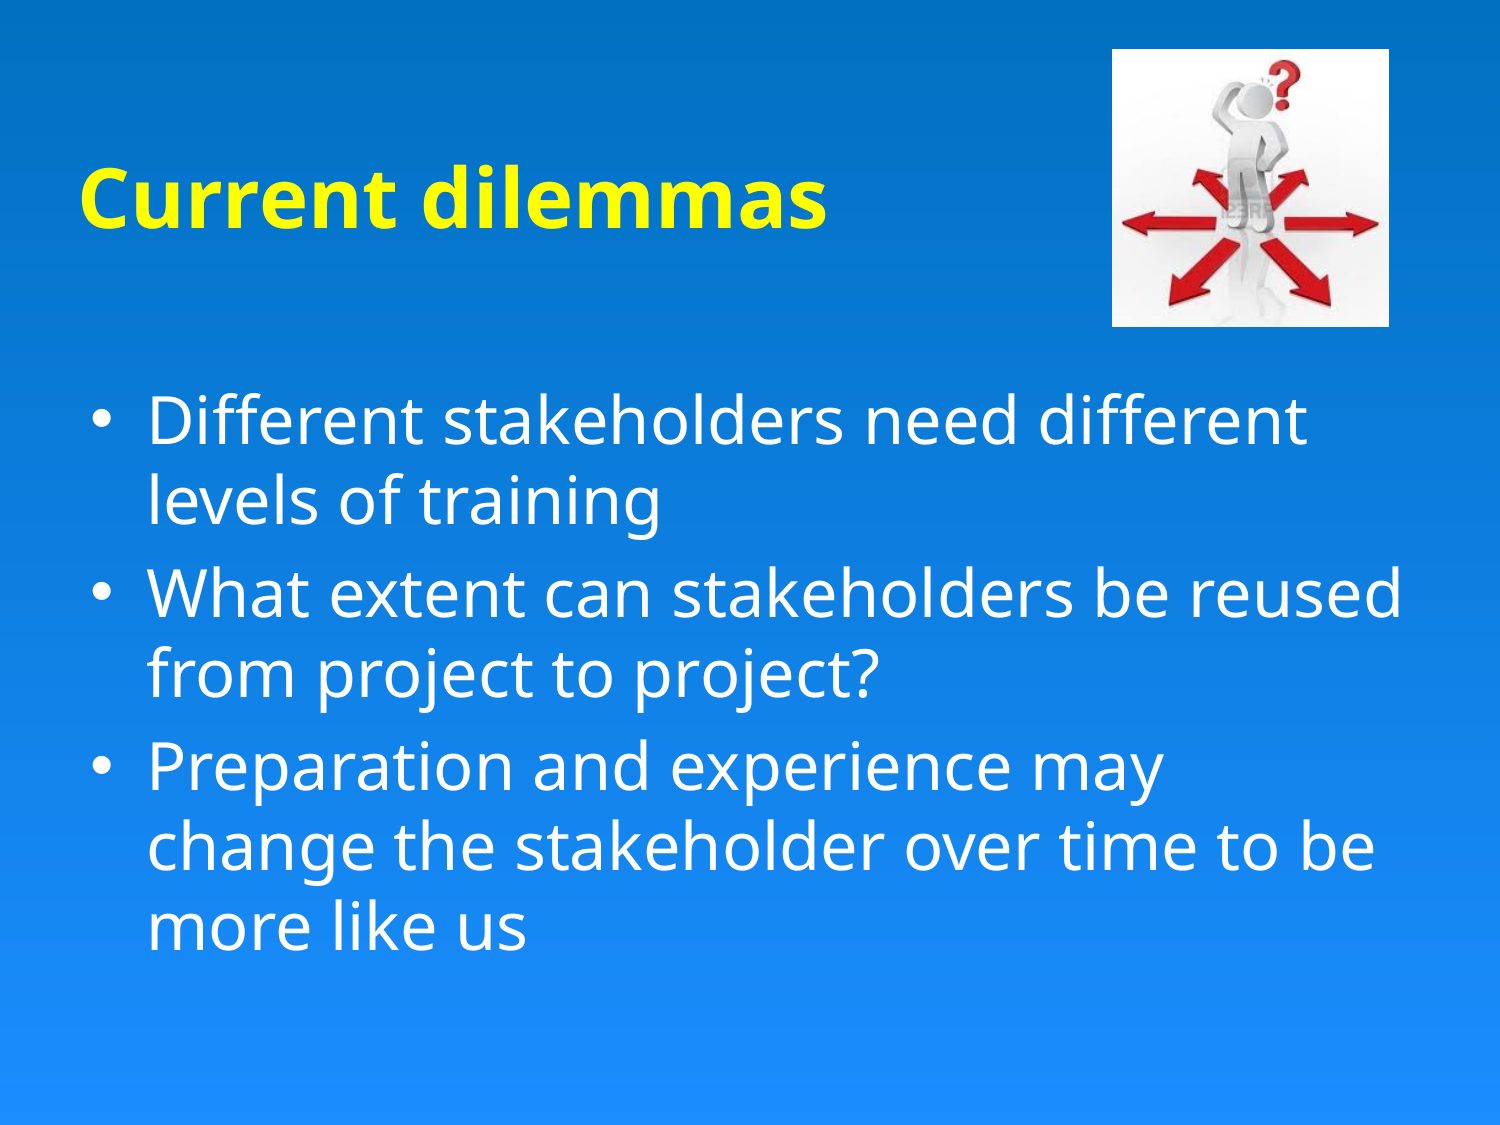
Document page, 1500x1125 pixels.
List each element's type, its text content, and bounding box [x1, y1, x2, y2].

picture [1112, 49, 1390, 327]
text_box Different stakeholders need different levels of training What extent can stakeholders be reused from project to project? Preparation and experience may change the stakeholder over time to be more like us [74, 369, 1425, 1050]
list Current dilemmas [62, 137, 1038, 251]
